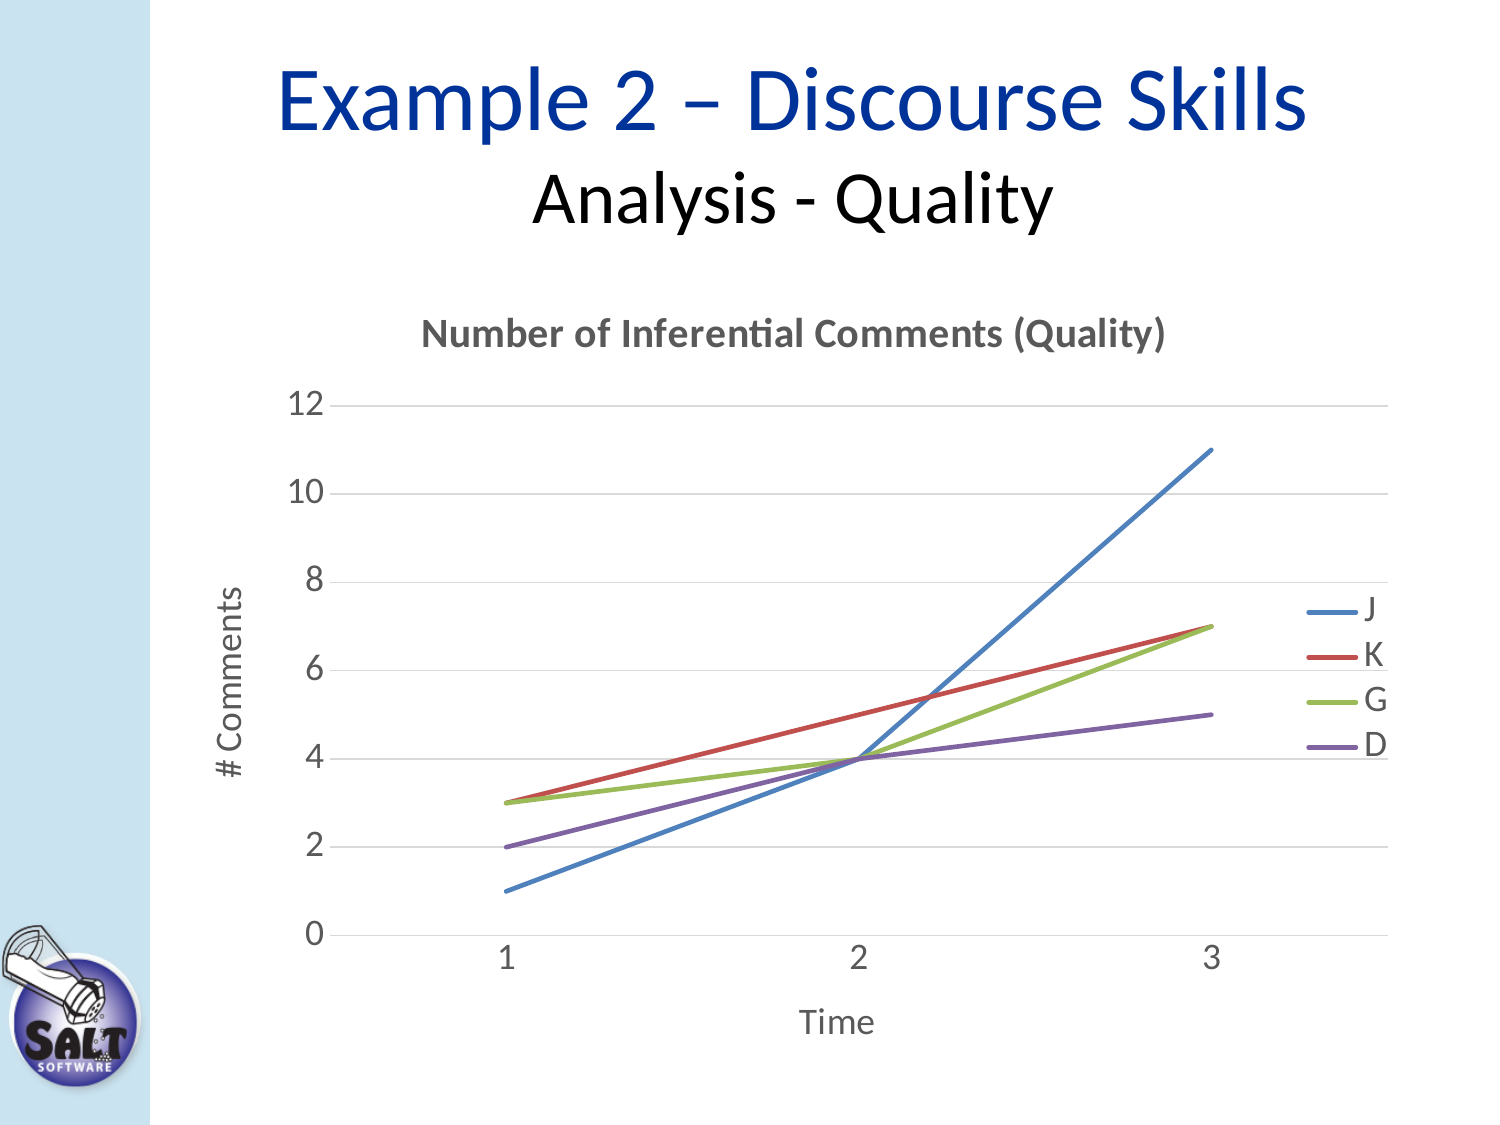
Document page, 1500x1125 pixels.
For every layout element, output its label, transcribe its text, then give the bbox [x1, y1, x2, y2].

picture [0, 0, 150, 1125]
title Example 2 – Discourse Skills Analysis - Quality [162, 45, 1425, 233]
chart [174, 279, 1413, 1081]
